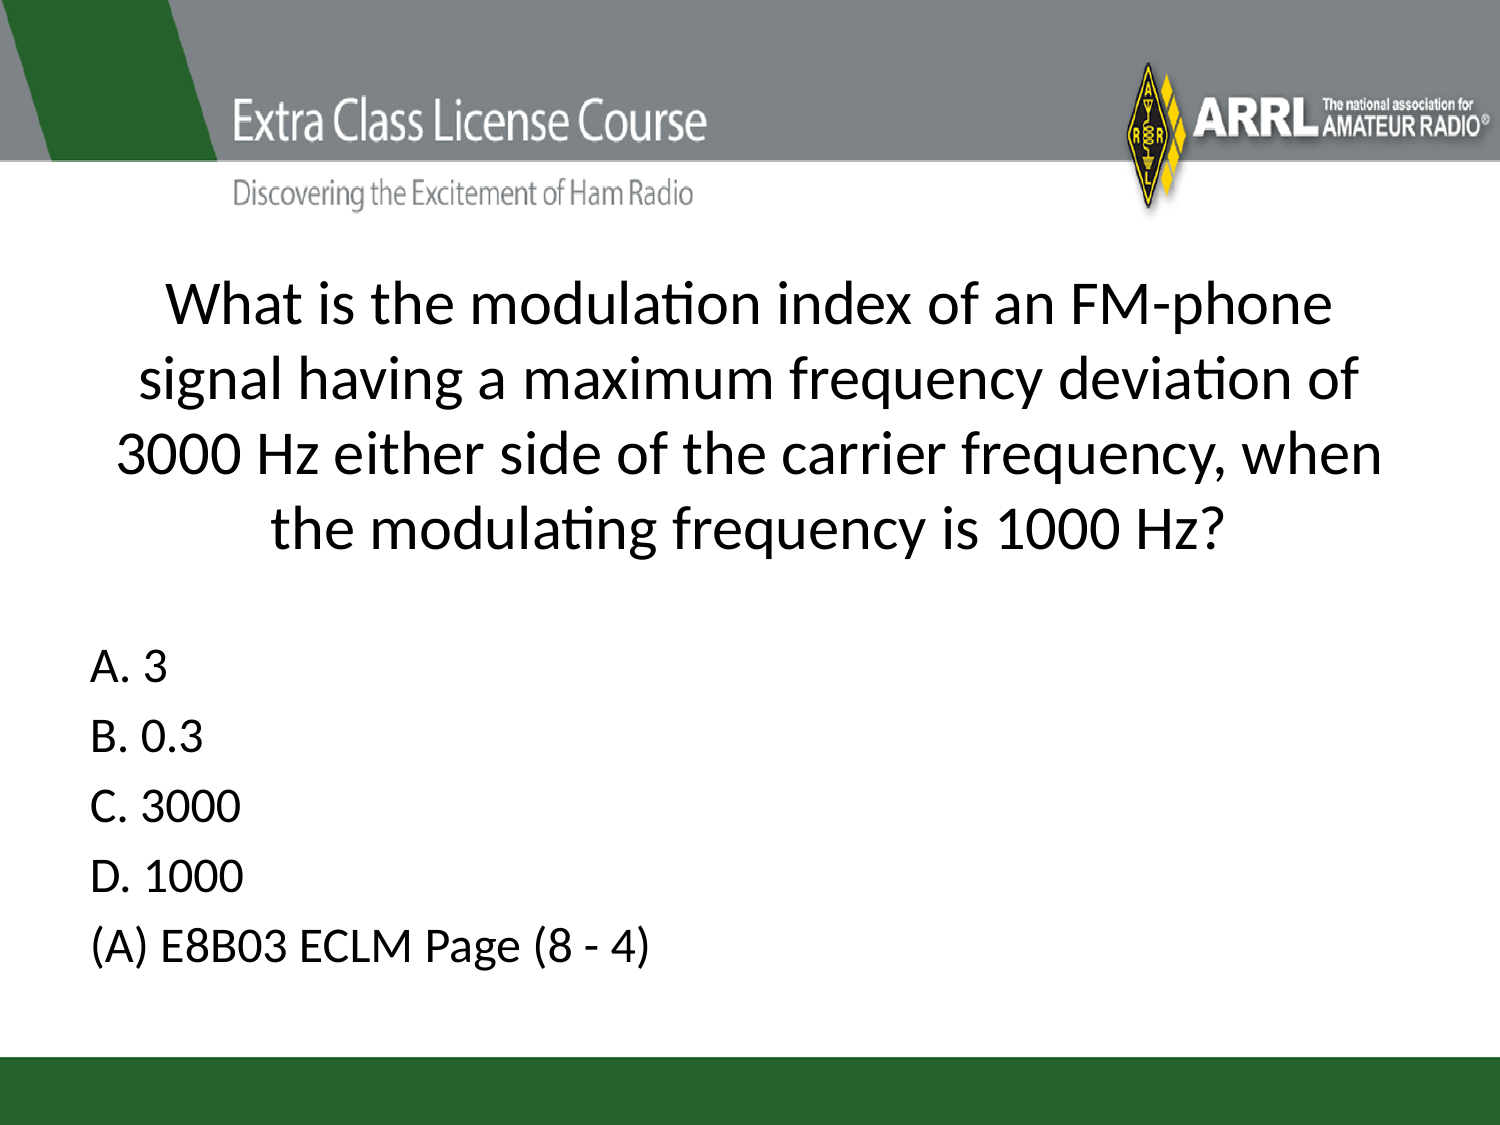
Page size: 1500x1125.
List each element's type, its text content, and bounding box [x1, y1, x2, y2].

picture [0, 0, 1500, 1125]
title What is the modulation index of an FM-phone signal having a maximum frequency deviation of 3000 Hz either side of the carrier frequency, when the modulating frequency is 1000 Hz? [75, 254, 1425, 435]
list A. 3 B. 0.3 C. 3000 D. 1000 (A) E8B03 ECLM Page (8 - 4) [75, 624, 1425, 1000]
